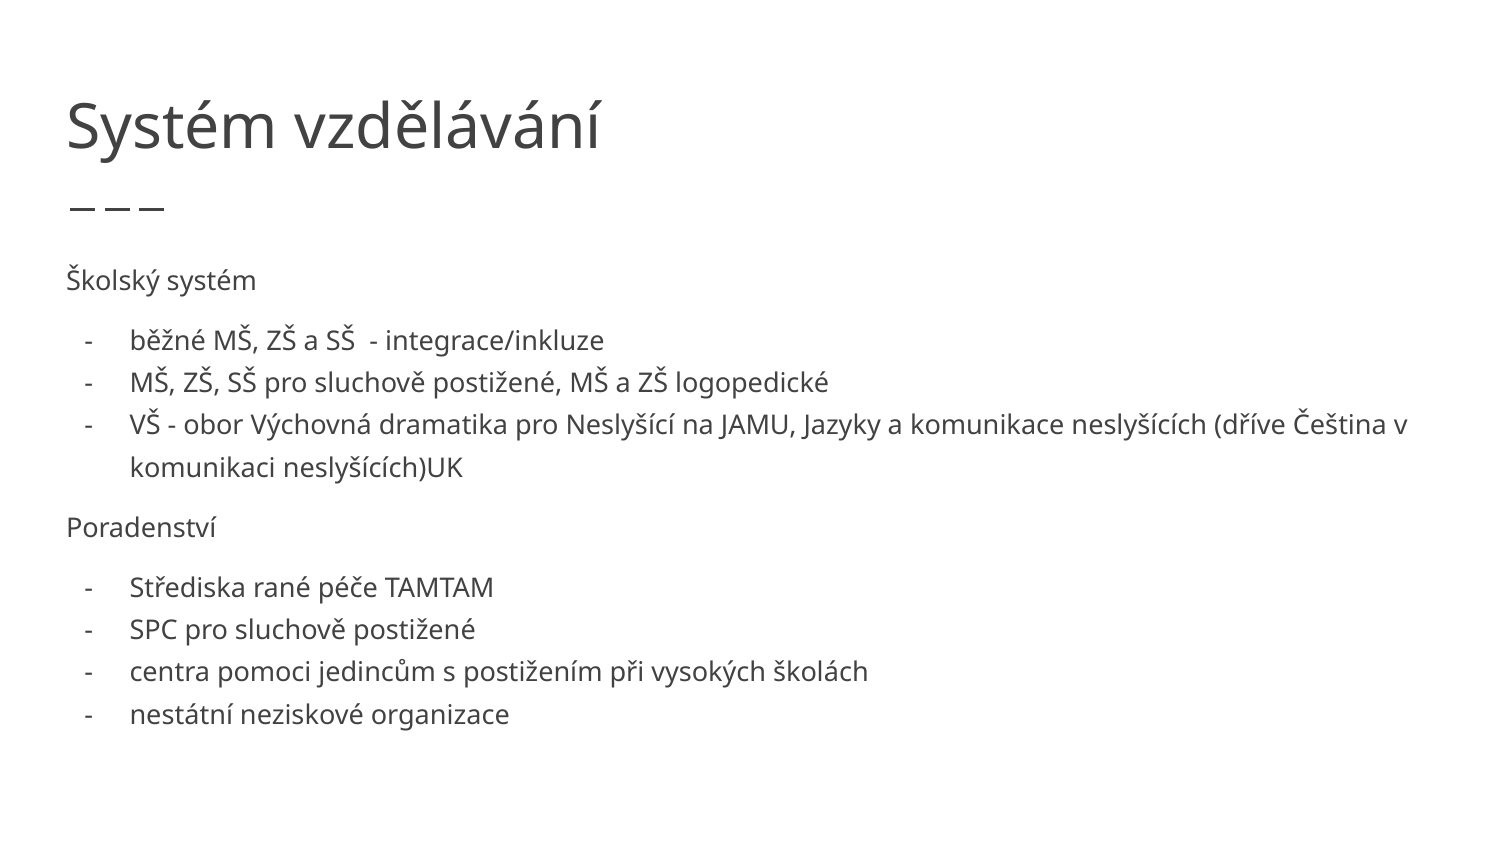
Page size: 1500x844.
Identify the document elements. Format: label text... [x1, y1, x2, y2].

title Systém vzdělávání [51, 61, 1449, 182]
list Školský systém běžné MŠ, ZŠ a SŠ - integrace/inkluze MŠ, ZŠ, SŠ pro sluchově postižené, MŠ a ZŠ logopedické VŠ - obor Výchovná dramatika pro Neslyšící na JAMU, Jazyky a komunikace neslyšících (dříve Čeština v komunikaci neslyšících)UK Poradenství Střediska rané péče TAMTAM SPC pro sluchově postižené centra pomoci jedincům s postižením při vysokých školách nestátní neziskové organizace [51, 240, 1449, 750]
